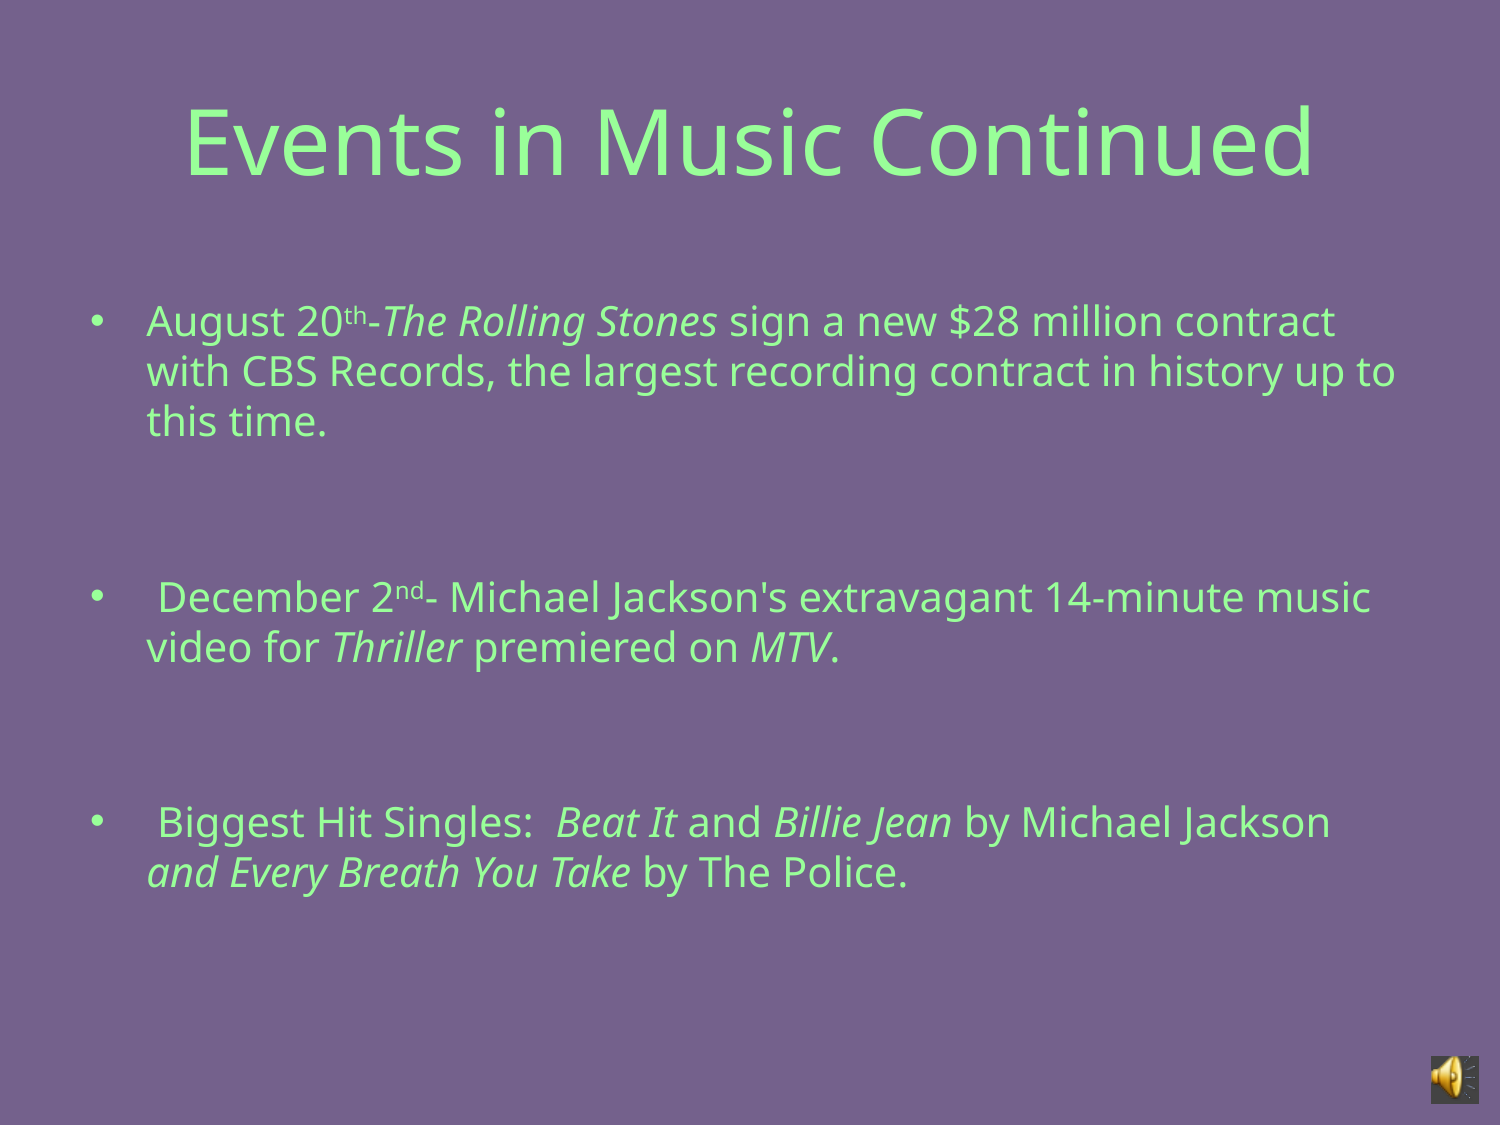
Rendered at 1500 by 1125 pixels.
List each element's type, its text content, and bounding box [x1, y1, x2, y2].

title Events in Music Continued [75, 45, 1425, 233]
picture [1429, 1054, 1481, 1106]
list August 20th-The Rolling Stones sign a new $28 million contract with CBS Records, the largest recording contract in history up to this time. December 2nd- Michael Jackson's extravagant 14-minute music video for Thriller premiered on MTV. Biggest Hit Singles: Beat It and Billie Jean by Michael Jackson and Every Breath You Take by The Police. [75, 287, 1425, 1030]
